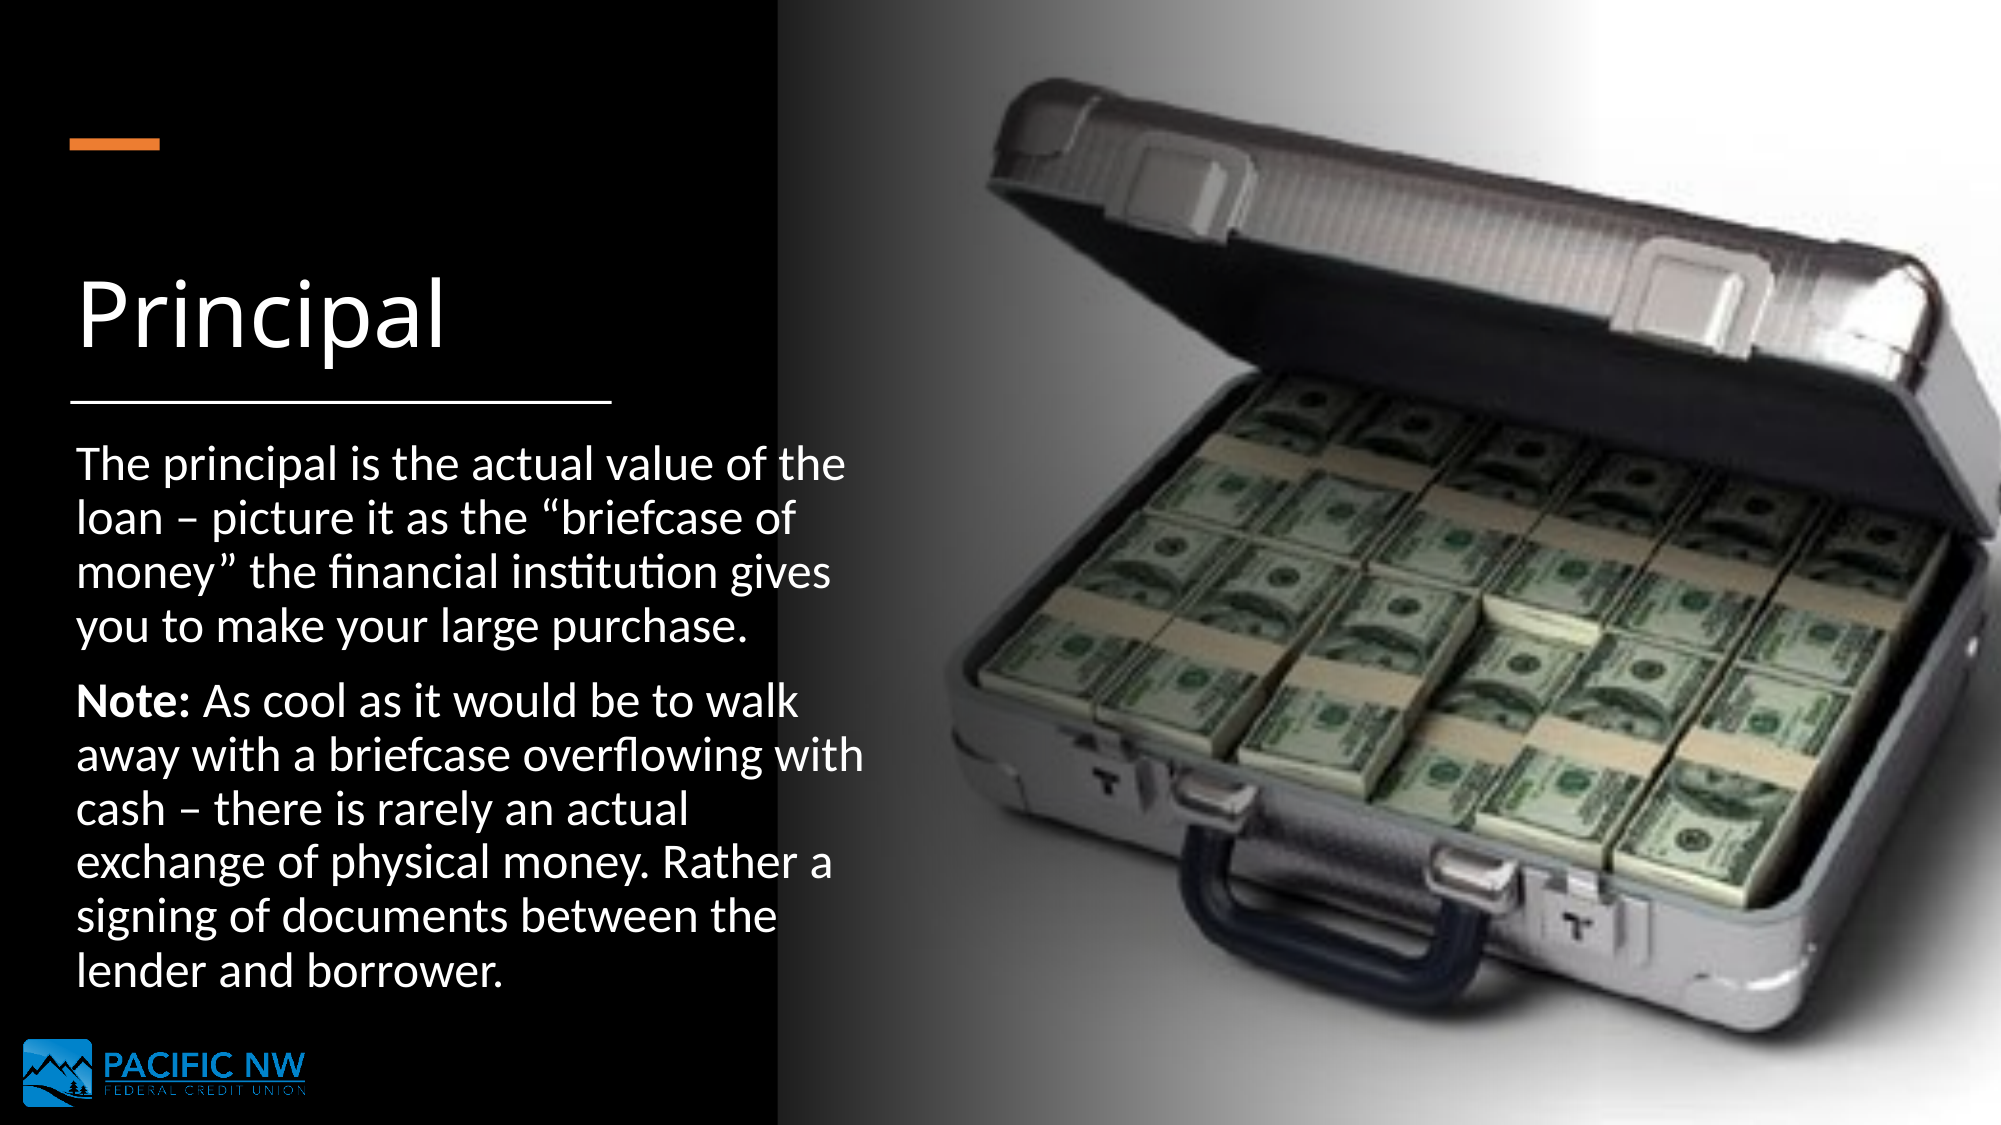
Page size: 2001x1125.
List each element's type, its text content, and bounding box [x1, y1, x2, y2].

title Principal [60, 190, 625, 375]
text_box [69, 137, 161, 151]
picture [23, 1039, 305, 1108]
text_box [0, 0, 777, 1125]
text_box [69, 400, 613, 405]
list The principal is the actual value of the loan – picture it as the “briefcase of money” the financial institution gives you to make your large purchase. Note: As cool as it would be to walk away with a briefcase overflowing with cash – there is rarely an actual exchange of physical money. Rather a signing of documents between the lender and borrower. [60, 429, 777, 1040]
picture [777, 0, 2001, 1125]
